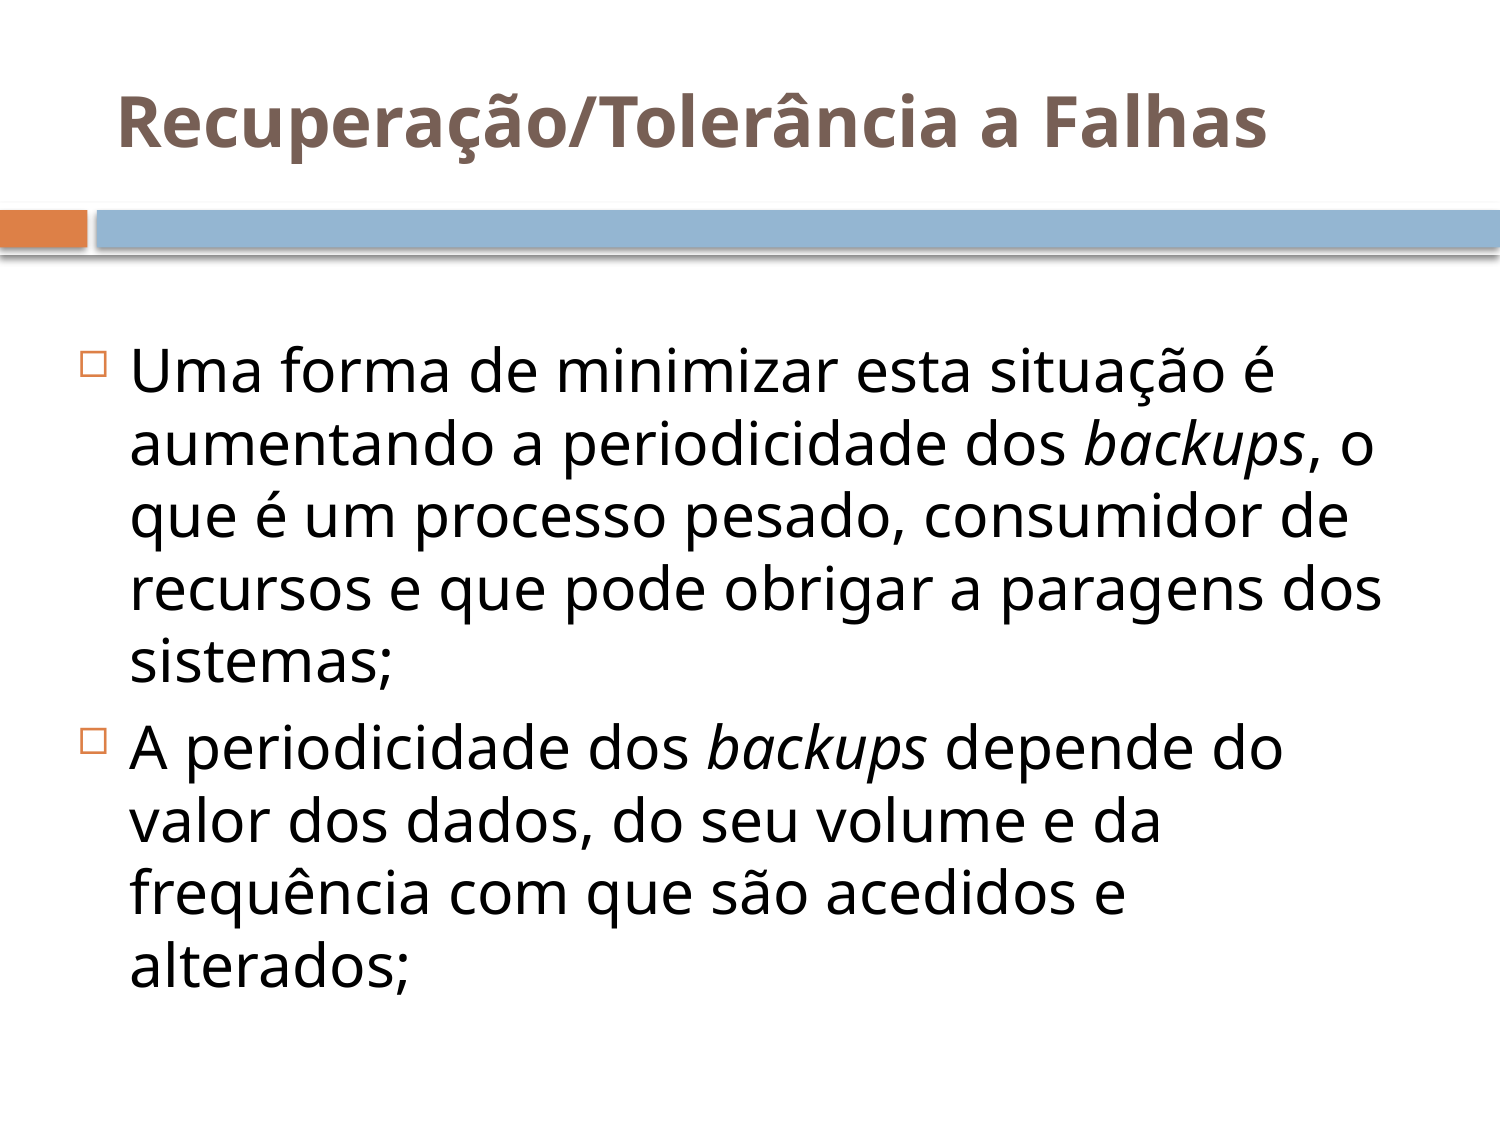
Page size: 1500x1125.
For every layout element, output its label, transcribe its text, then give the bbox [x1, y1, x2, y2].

list Uma forma de minimizar esta situação é aumentando a periodicidade dos backups, o que é um processo pesado, consumidor de recursos e que pode obrigar a paragens dos sistemas; A periodicidade dos backups depende do valor dos dados, do seu volume e da frequência com que são acedidos e alterados; [62, 324, 1438, 1000]
title Recuperação/Tolerância a Falhas [100, 37, 1438, 200]
